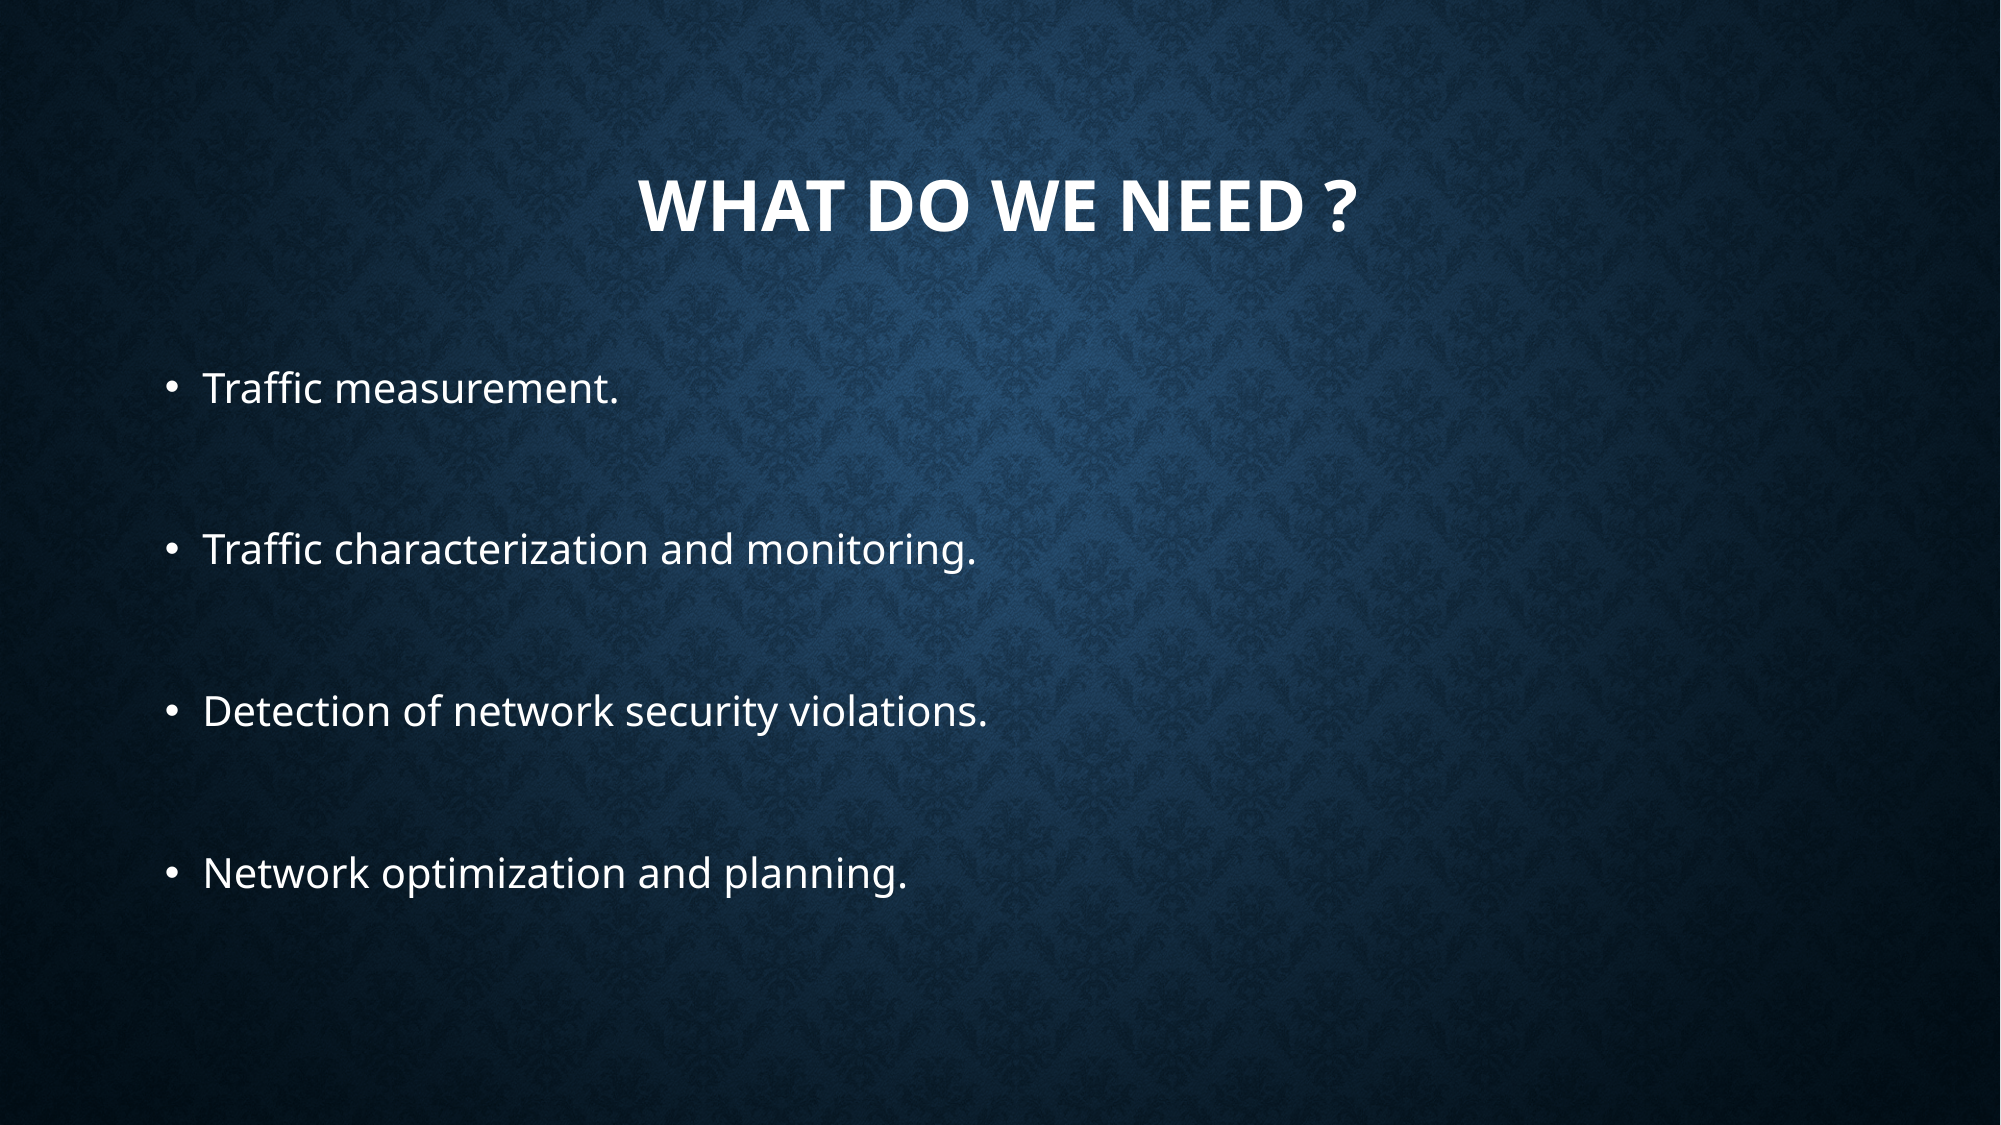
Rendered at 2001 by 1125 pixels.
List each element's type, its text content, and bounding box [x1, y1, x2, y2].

title What Do We Need ? [149, 99, 1849, 318]
list Traffic measurement. Traffic characterization and monitoring. Detection of network security violations. Network optimization and planning. [149, 343, 1849, 950]
